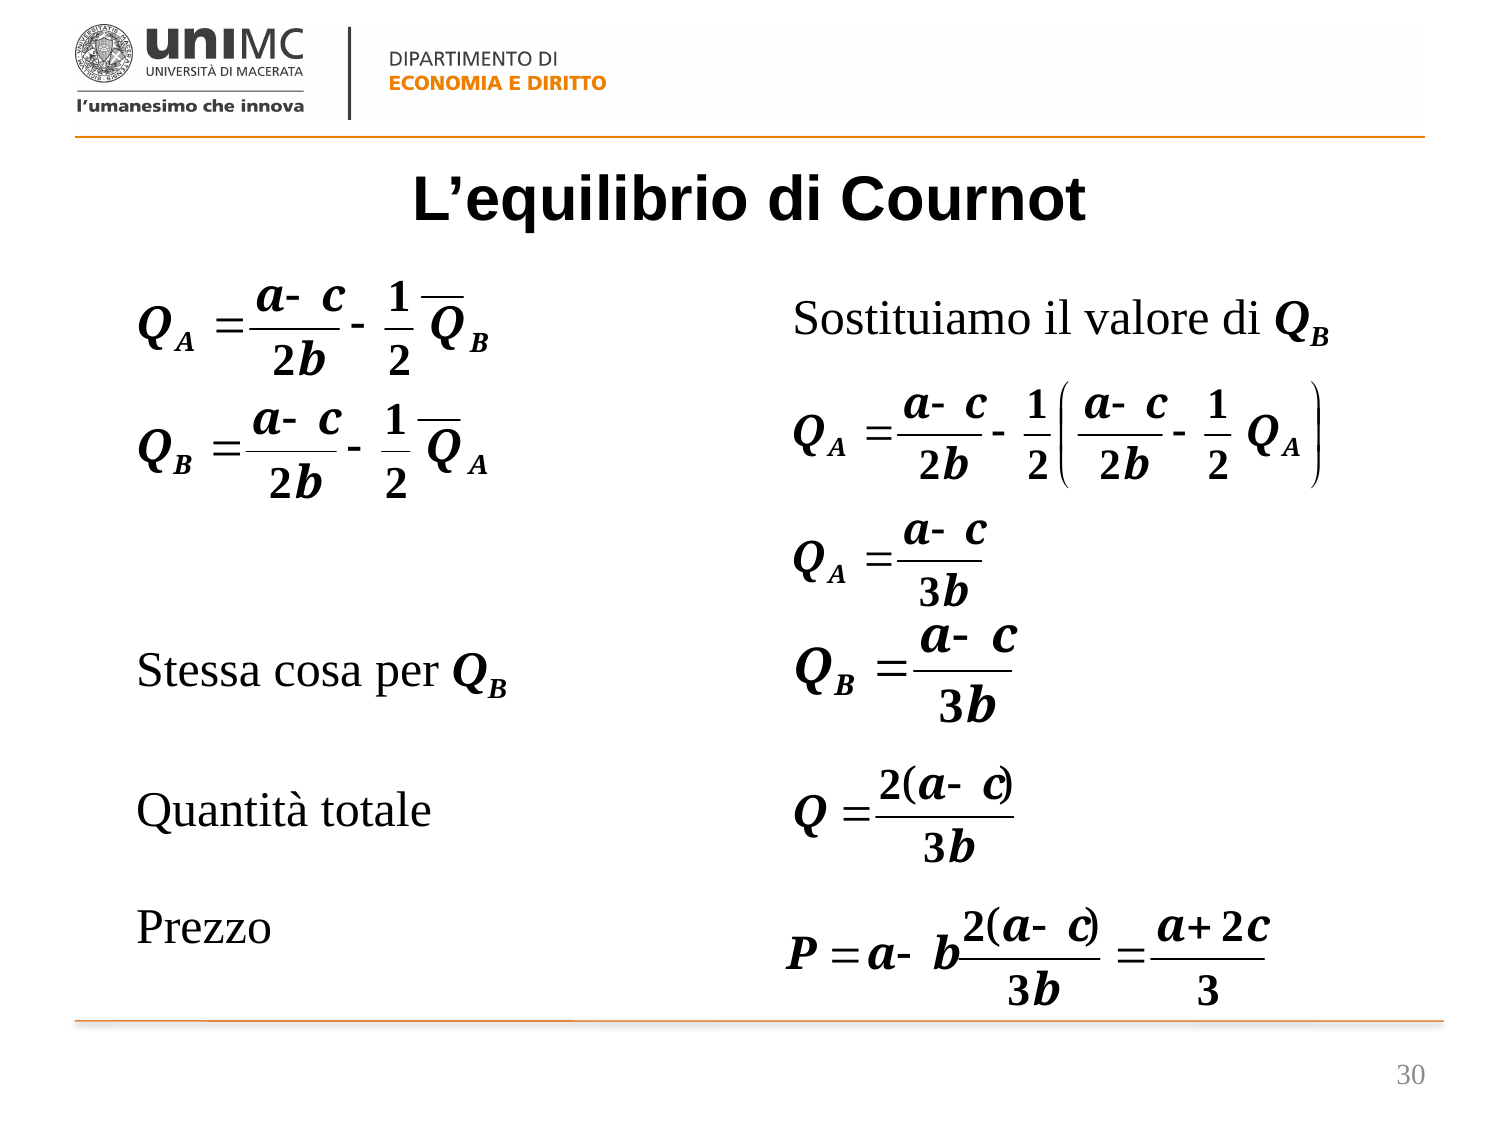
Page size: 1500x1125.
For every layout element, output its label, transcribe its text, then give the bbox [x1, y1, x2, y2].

text_box Prezzo [121, 886, 579, 962]
slide_number 30 [1091, 1042, 1442, 1103]
title L’equilibrio di Cournot [75, 149, 1425, 241]
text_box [777, 897, 1273, 1016]
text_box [777, 757, 1024, 873]
text_box Sostituiamo il valore di QB [777, 277, 1500, 361]
text_box Quantità totale [121, 769, 614, 844]
text_box Stessa cosa per QB [121, 628, 673, 712]
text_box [777, 370, 1333, 618]
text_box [777, 604, 1024, 734]
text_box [121, 265, 497, 509]
picture [75, 24, 1425, 138]
